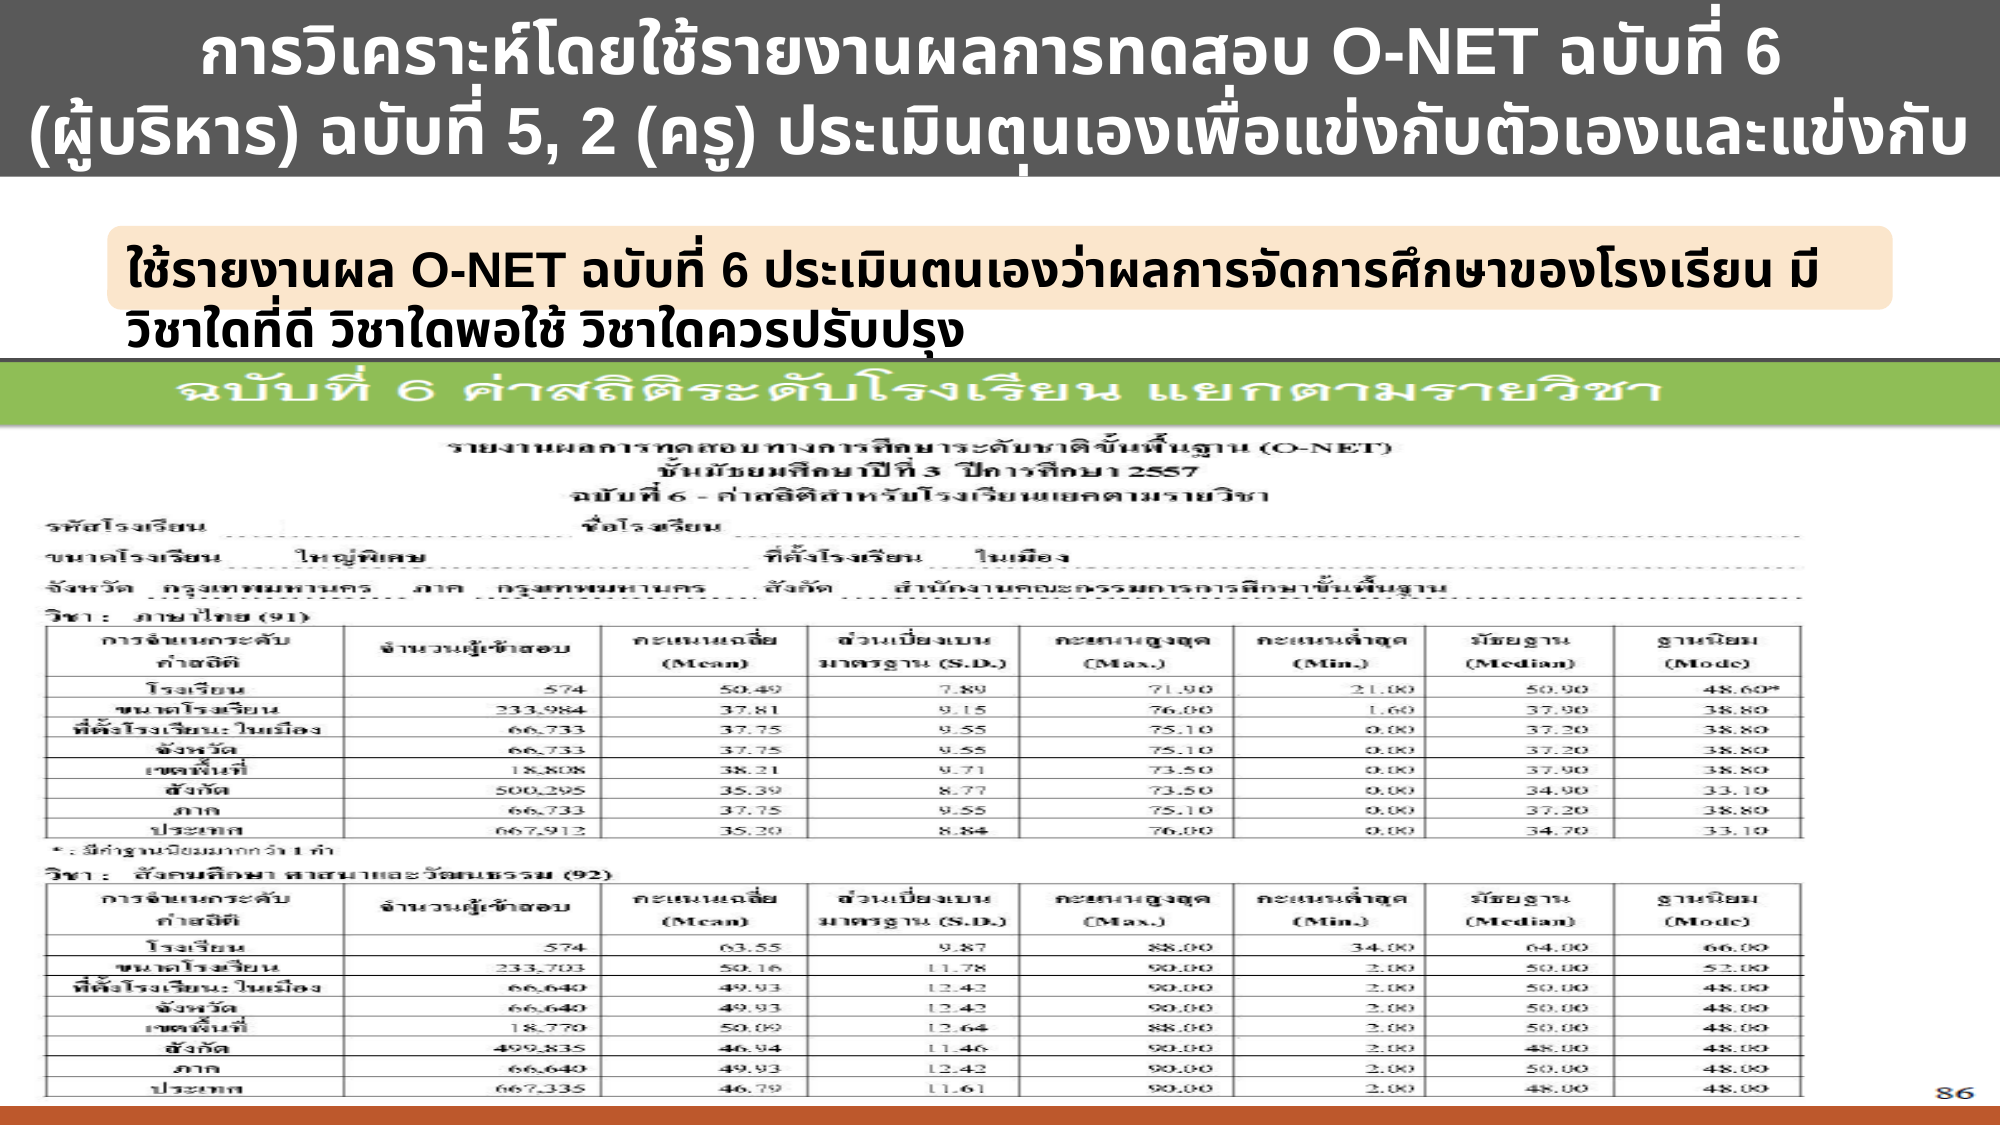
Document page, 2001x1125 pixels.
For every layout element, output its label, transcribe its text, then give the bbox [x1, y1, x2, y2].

text_box ใช้รายงานผล O-NET ฉบับที่ 6 ประเมินตนเองว่าผลการจัดการศึกษาของโรงเรียน มีวิชาใดที่ดี วิชาใดพอใช้ วิชาใดควรปรับปรุง [107, 225, 1893, 310]
text_box การวิเคราะห์โดยใช้รายงานผลการทดสอบ O-NET ฉบับที่ 6 (ผู้บริหาร) ฉบับที่ 5, 2 (ครู) ประเมินตนเองเพื่อแข่งกับตัวเองและแข่งกับเพื่อน [0, 0, 2000, 177]
picture [0, 358, 2000, 1107]
